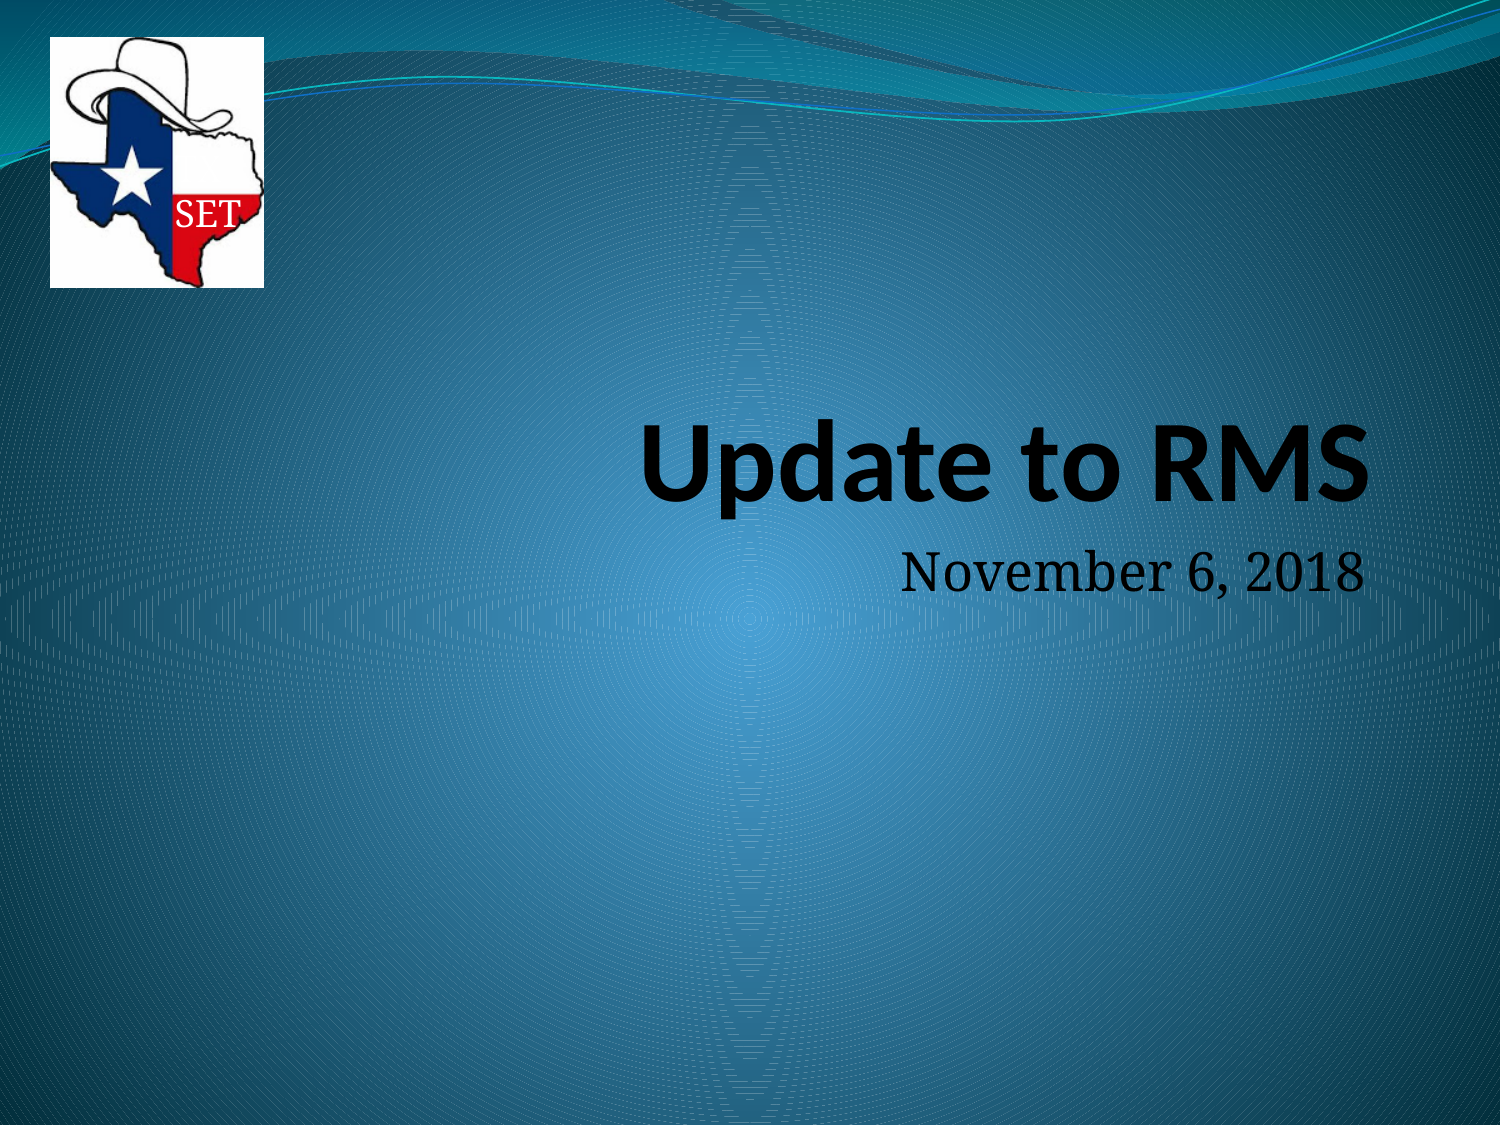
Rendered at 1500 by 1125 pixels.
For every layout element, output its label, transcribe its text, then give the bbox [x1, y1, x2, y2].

title Update to RMS [87, 224, 1376, 525]
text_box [49, 37, 264, 288]
subtitle November 6, 2018 [87, 529, 1376, 818]
